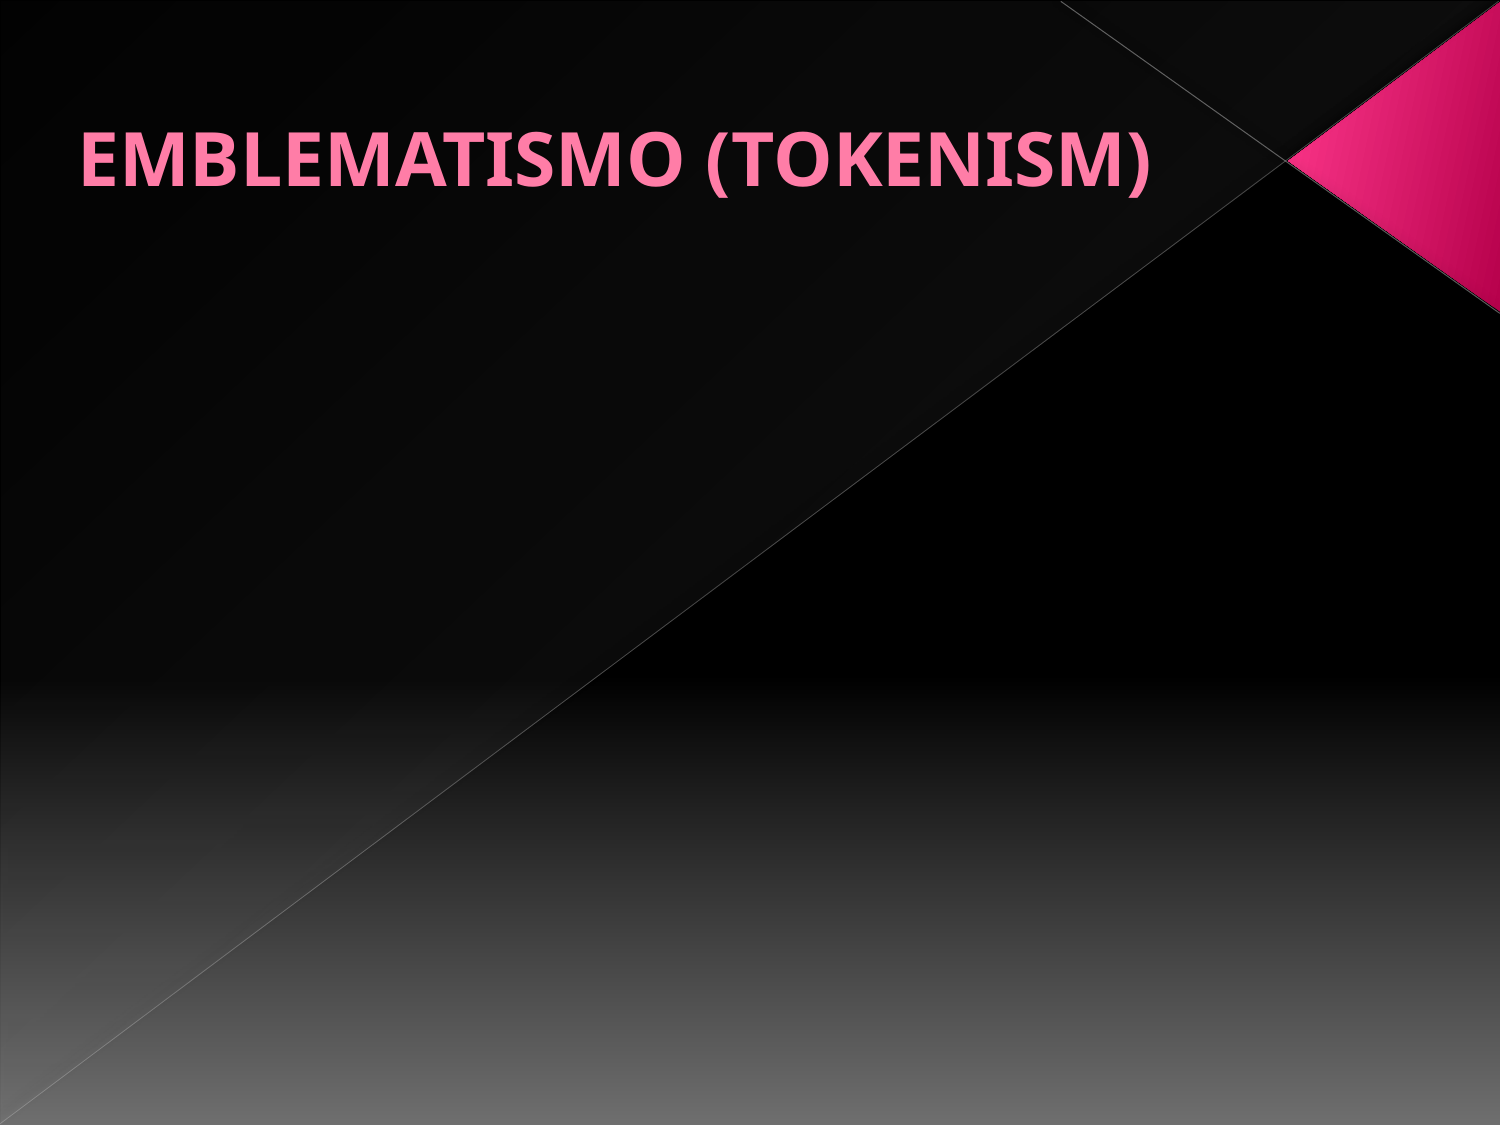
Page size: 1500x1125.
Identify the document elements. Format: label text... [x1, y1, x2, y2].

title EMBLEMATISMO (TOKENISM) [62, 44, 1250, 268]
